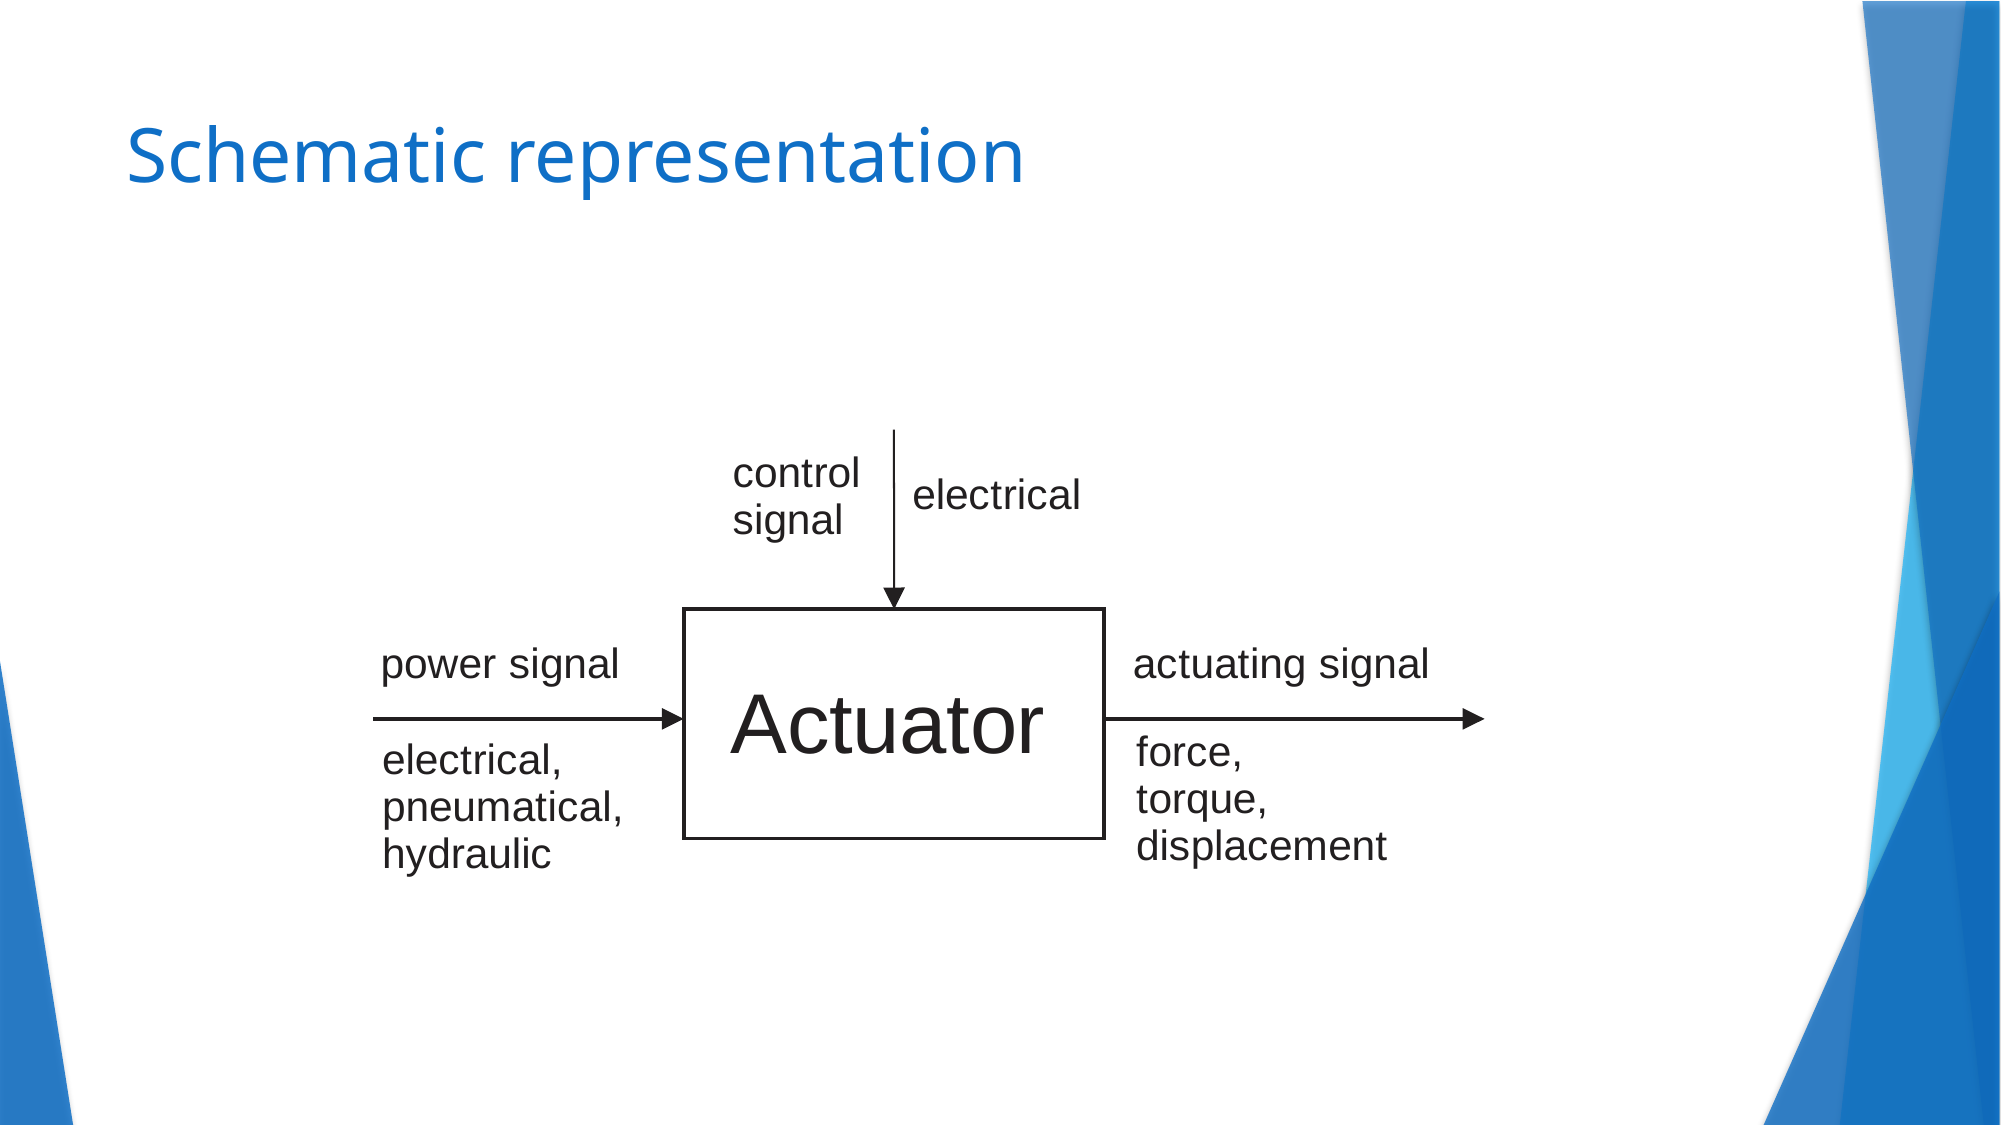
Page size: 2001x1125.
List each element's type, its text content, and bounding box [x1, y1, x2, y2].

picture [369, 425, 1489, 883]
title Schematic representation [111, 99, 1522, 317]
